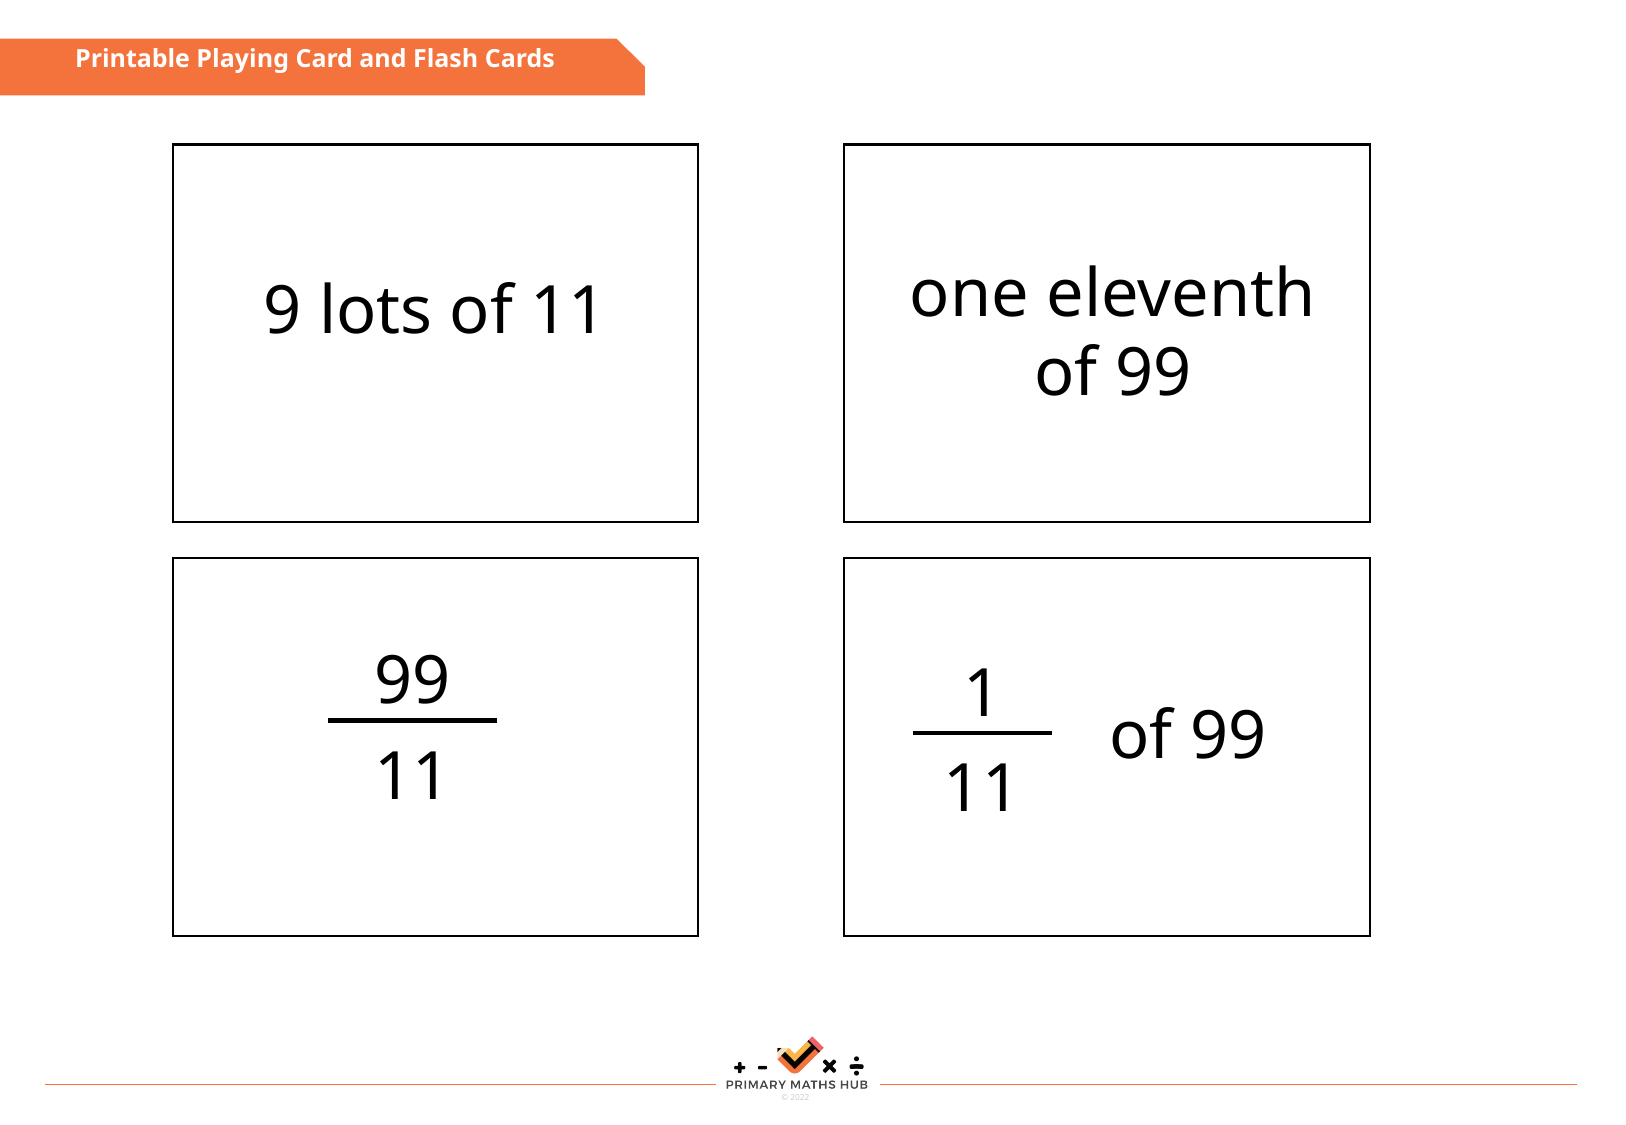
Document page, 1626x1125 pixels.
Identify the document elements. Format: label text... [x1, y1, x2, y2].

table_cell 11 [913, 735, 1052, 828]
text_box Printable Playing Card and Flash Cards [0, 37, 646, 97]
text_box [172, 355, 699, 523]
text_box [172, 143, 699, 259]
table_header 1 [913, 638, 1052, 731]
text_box of 99 [1058, 684, 1318, 780]
picture [722, 1034, 872, 1094]
text_box 9 lots of 11 [172, 259, 699, 355]
table_header 99 [328, 625, 497, 718]
text_box [843, 143, 1371, 523]
text_box © 2022 [720, 1084, 870, 1110]
text_box [172, 557, 699, 937]
text_box [843, 557, 1371, 937]
table_cell 11 [328, 723, 497, 815]
text_box one eleventh of 99 [879, 241, 1347, 417]
